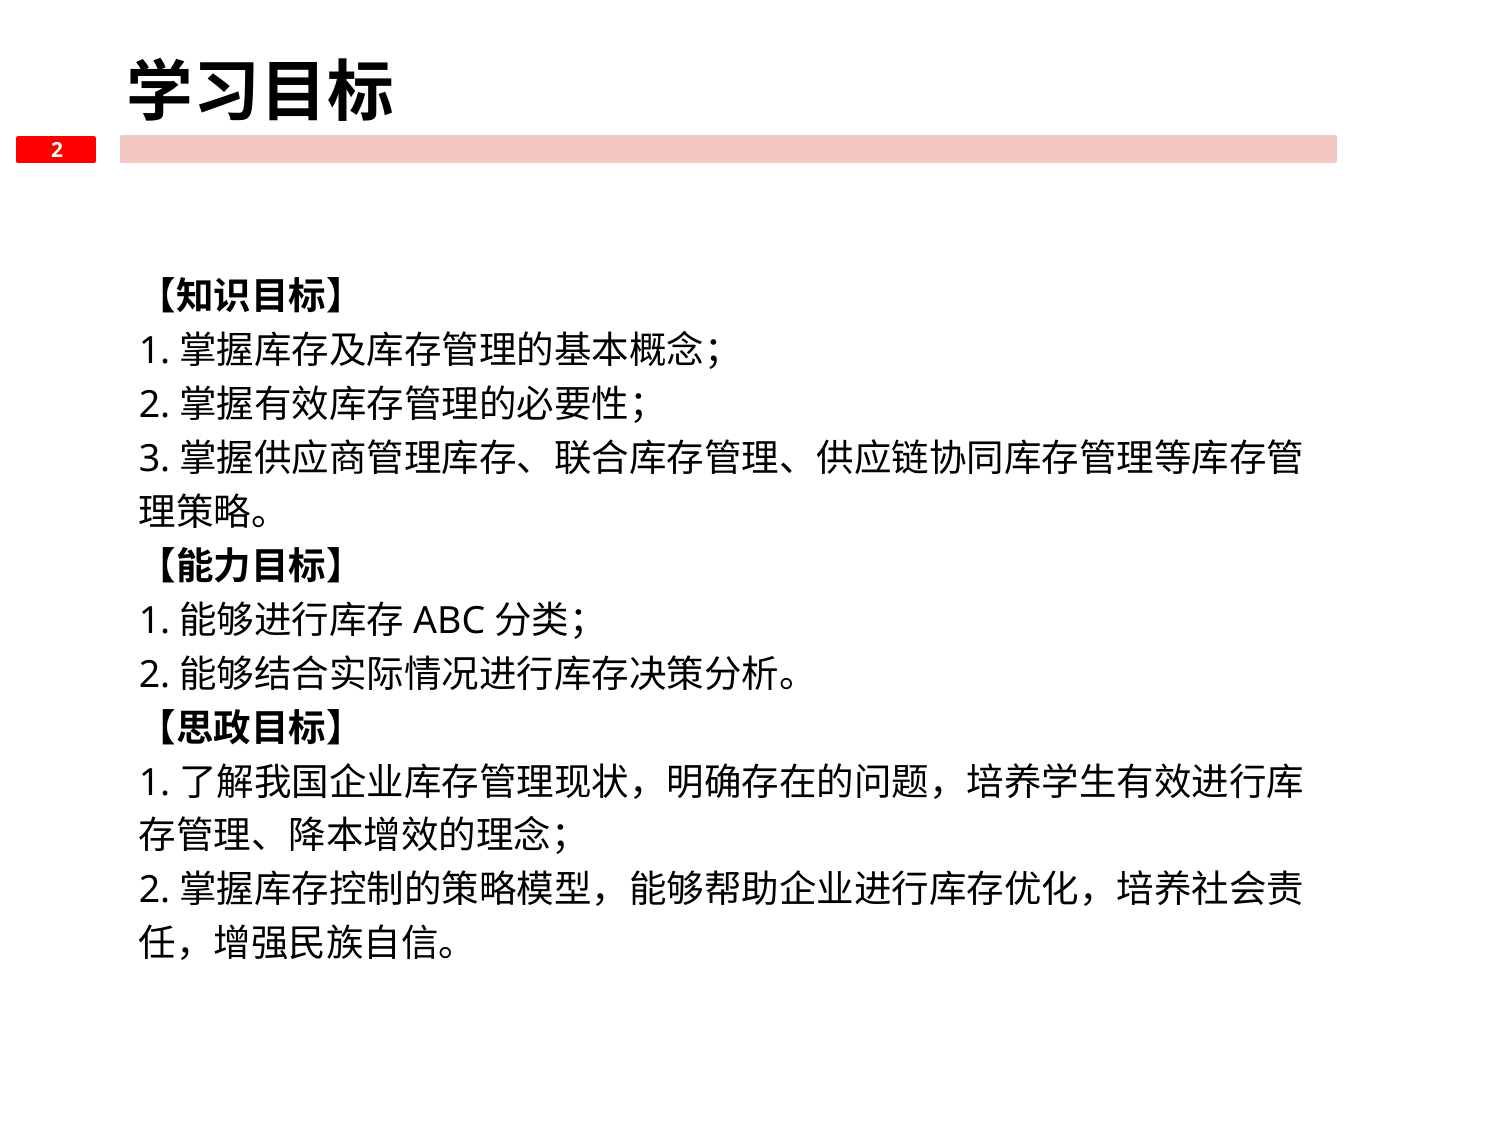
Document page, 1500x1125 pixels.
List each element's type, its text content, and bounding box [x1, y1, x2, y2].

text_box 学习目标 [80, 41, 409, 137]
text_box 2 [17, 129, 97, 189]
text_box 【知识目标】 1.掌握库存及库存管理的基本概念； 2.掌握有效库存管理的必要性； 3.掌握供应商管理库存、联合库存管理、供应链协同库存管理等库存管理策略。 【能力目标】 1.能够进行库存ABC分类； 2.能够结合实际情况进行库存决策分析。 【思政目标】 1.了解我国企业库存管理现状，明确存在的问题，培养学生有效进行库存管理、降本增效的理念； 2.掌握库存控制的策略模型，能够帮助企业进行库存优化，培养社会责任，增强民族自信。 [123, 255, 1329, 972]
